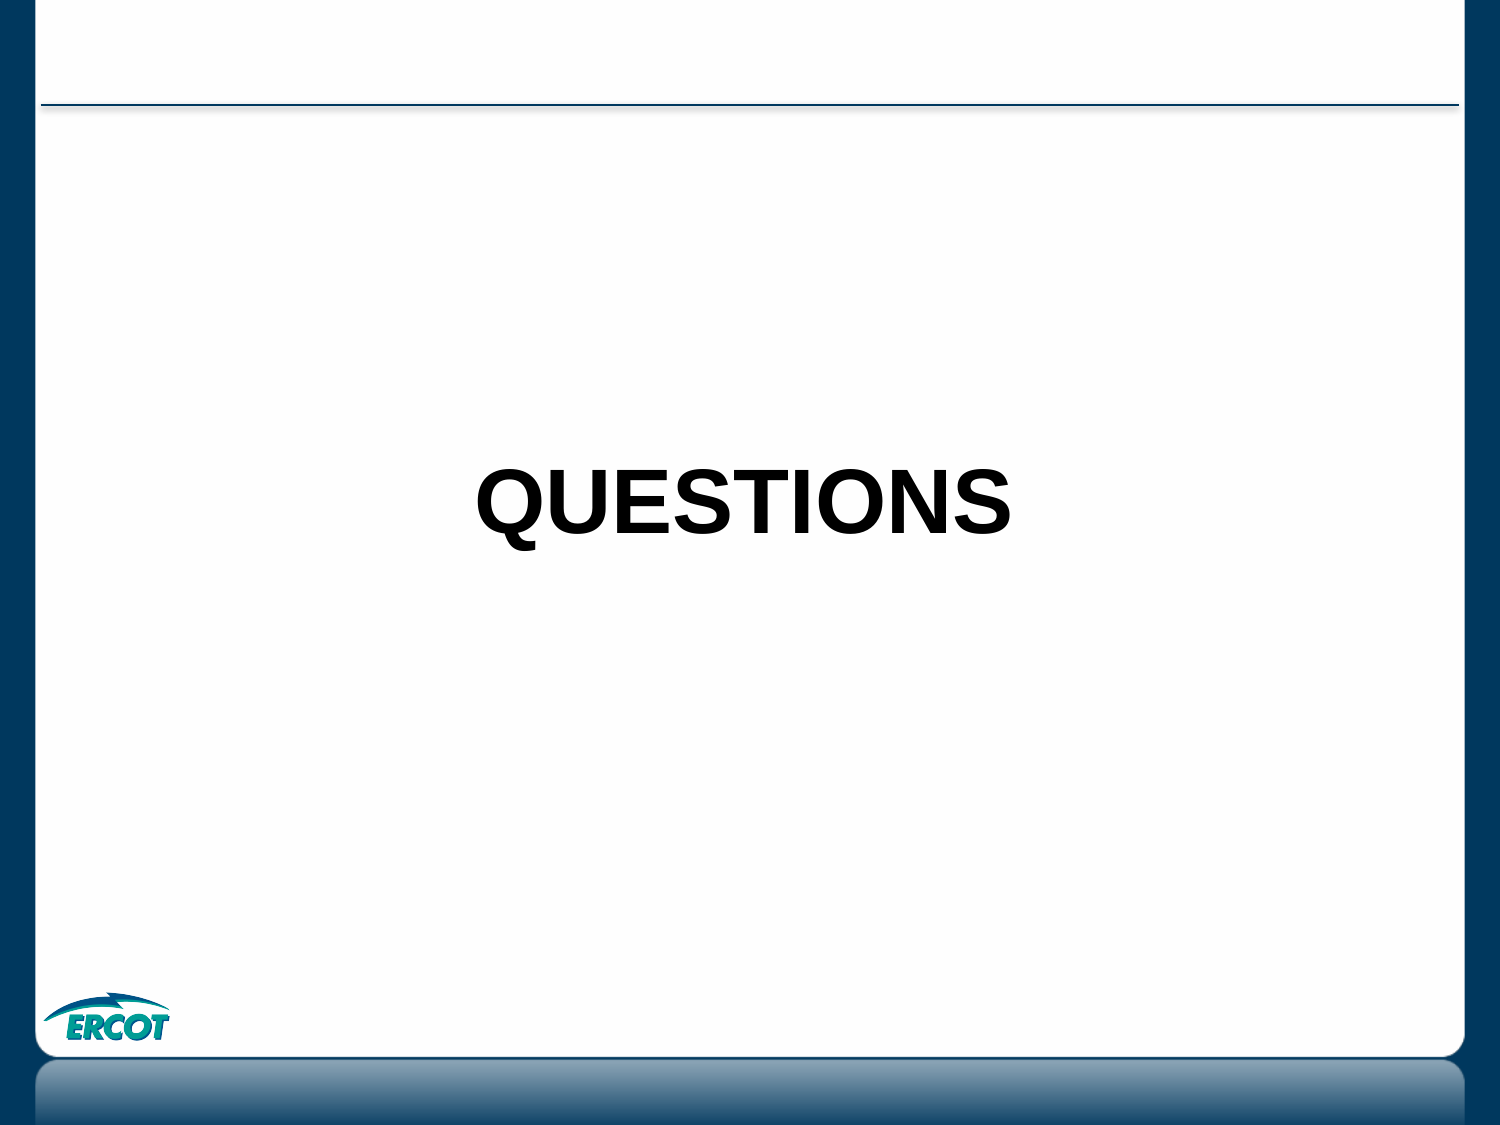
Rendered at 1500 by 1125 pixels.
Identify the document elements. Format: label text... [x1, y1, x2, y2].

picture [35, 0, 1465, 1125]
text_box QUESTIONS [41, 433, 1448, 559]
